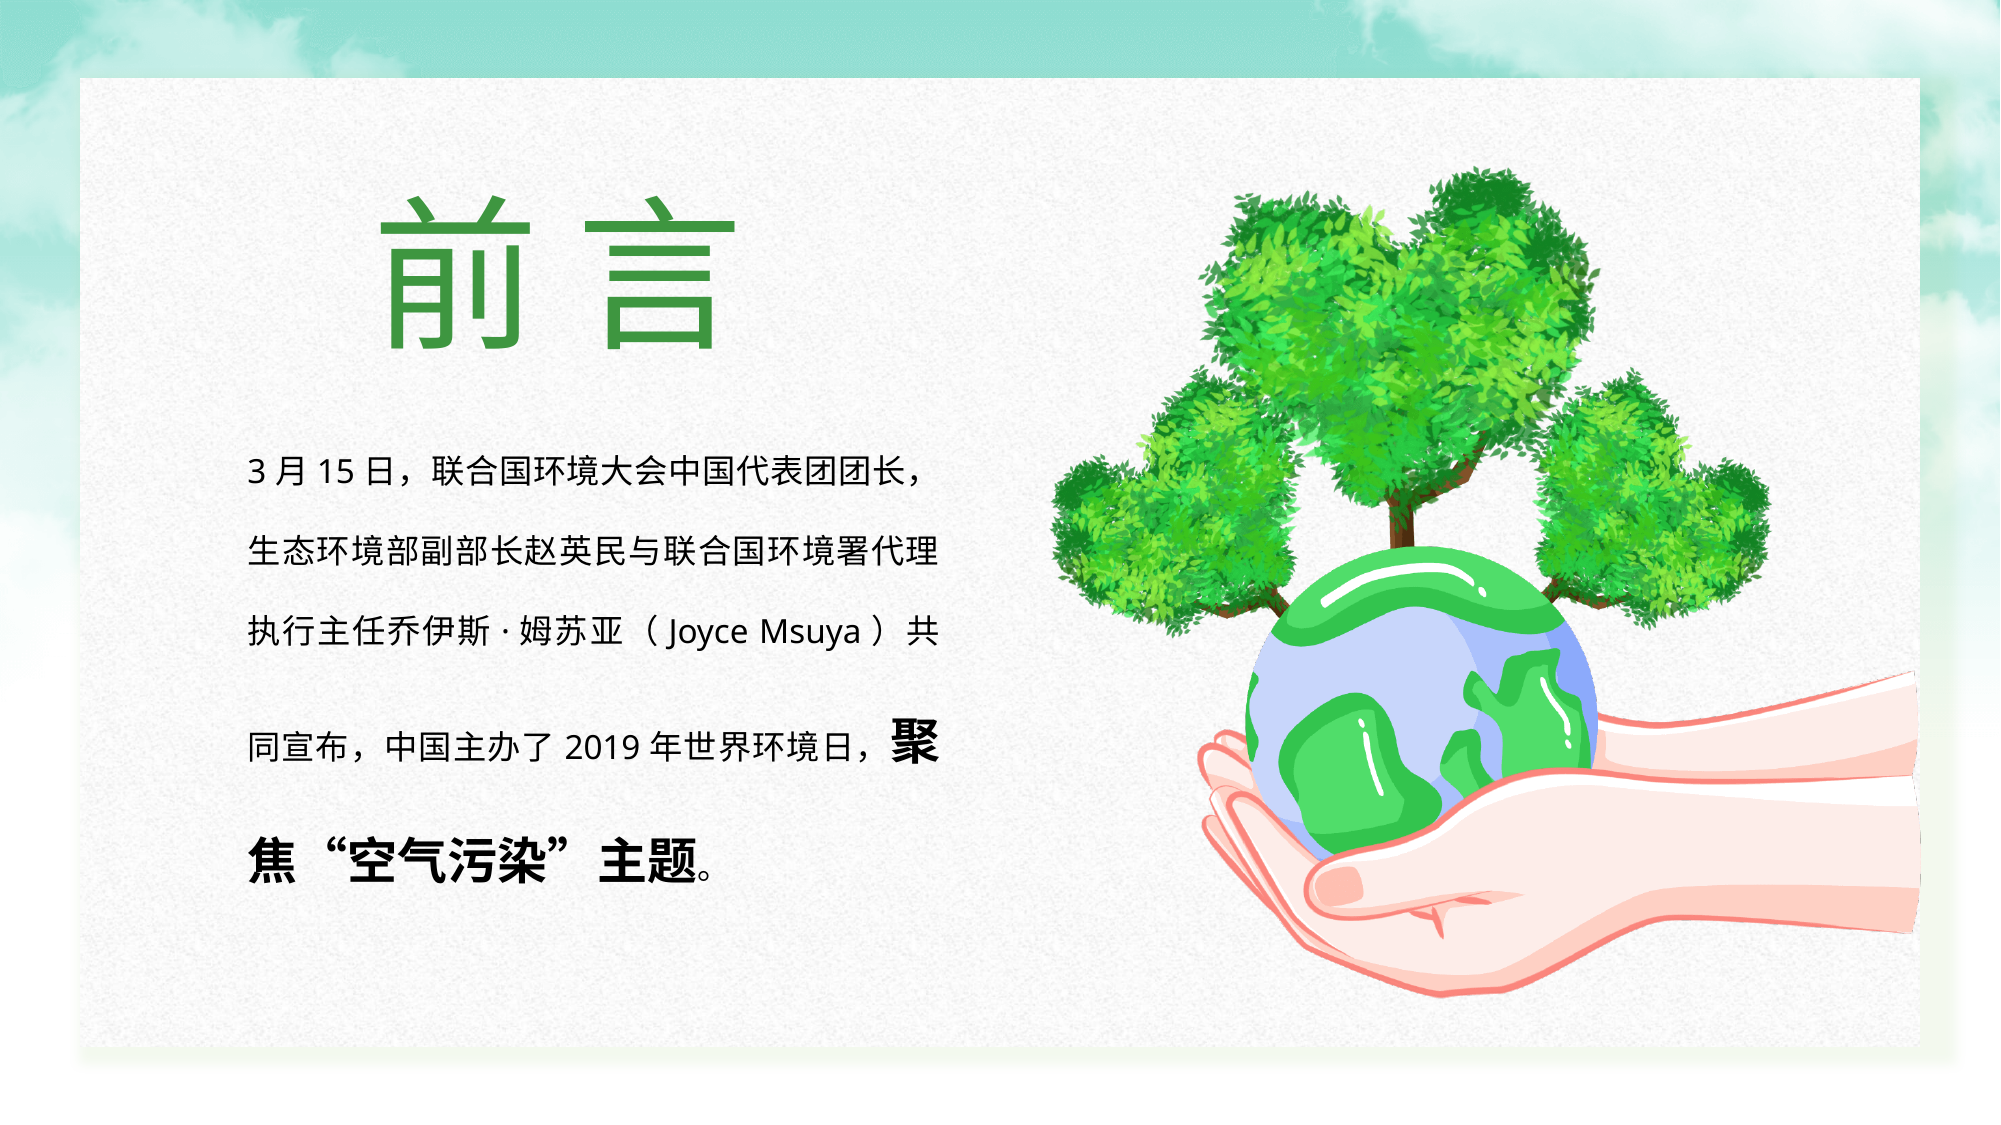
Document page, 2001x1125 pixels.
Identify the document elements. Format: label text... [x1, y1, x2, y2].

list 3月15日，联合国环境大会中国代表团团长，生态环境部副部长赵英民与联合国环境署代理执行主任乔伊斯·姆苏亚（Joyce Msuya）共同宣布，中国主办了2019年世界环境日，聚焦“空气污染”主题。 [232, 402, 955, 746]
picture [0, 0, 2000, 1125]
text_box 前 言 [0, 162, 999, 378]
